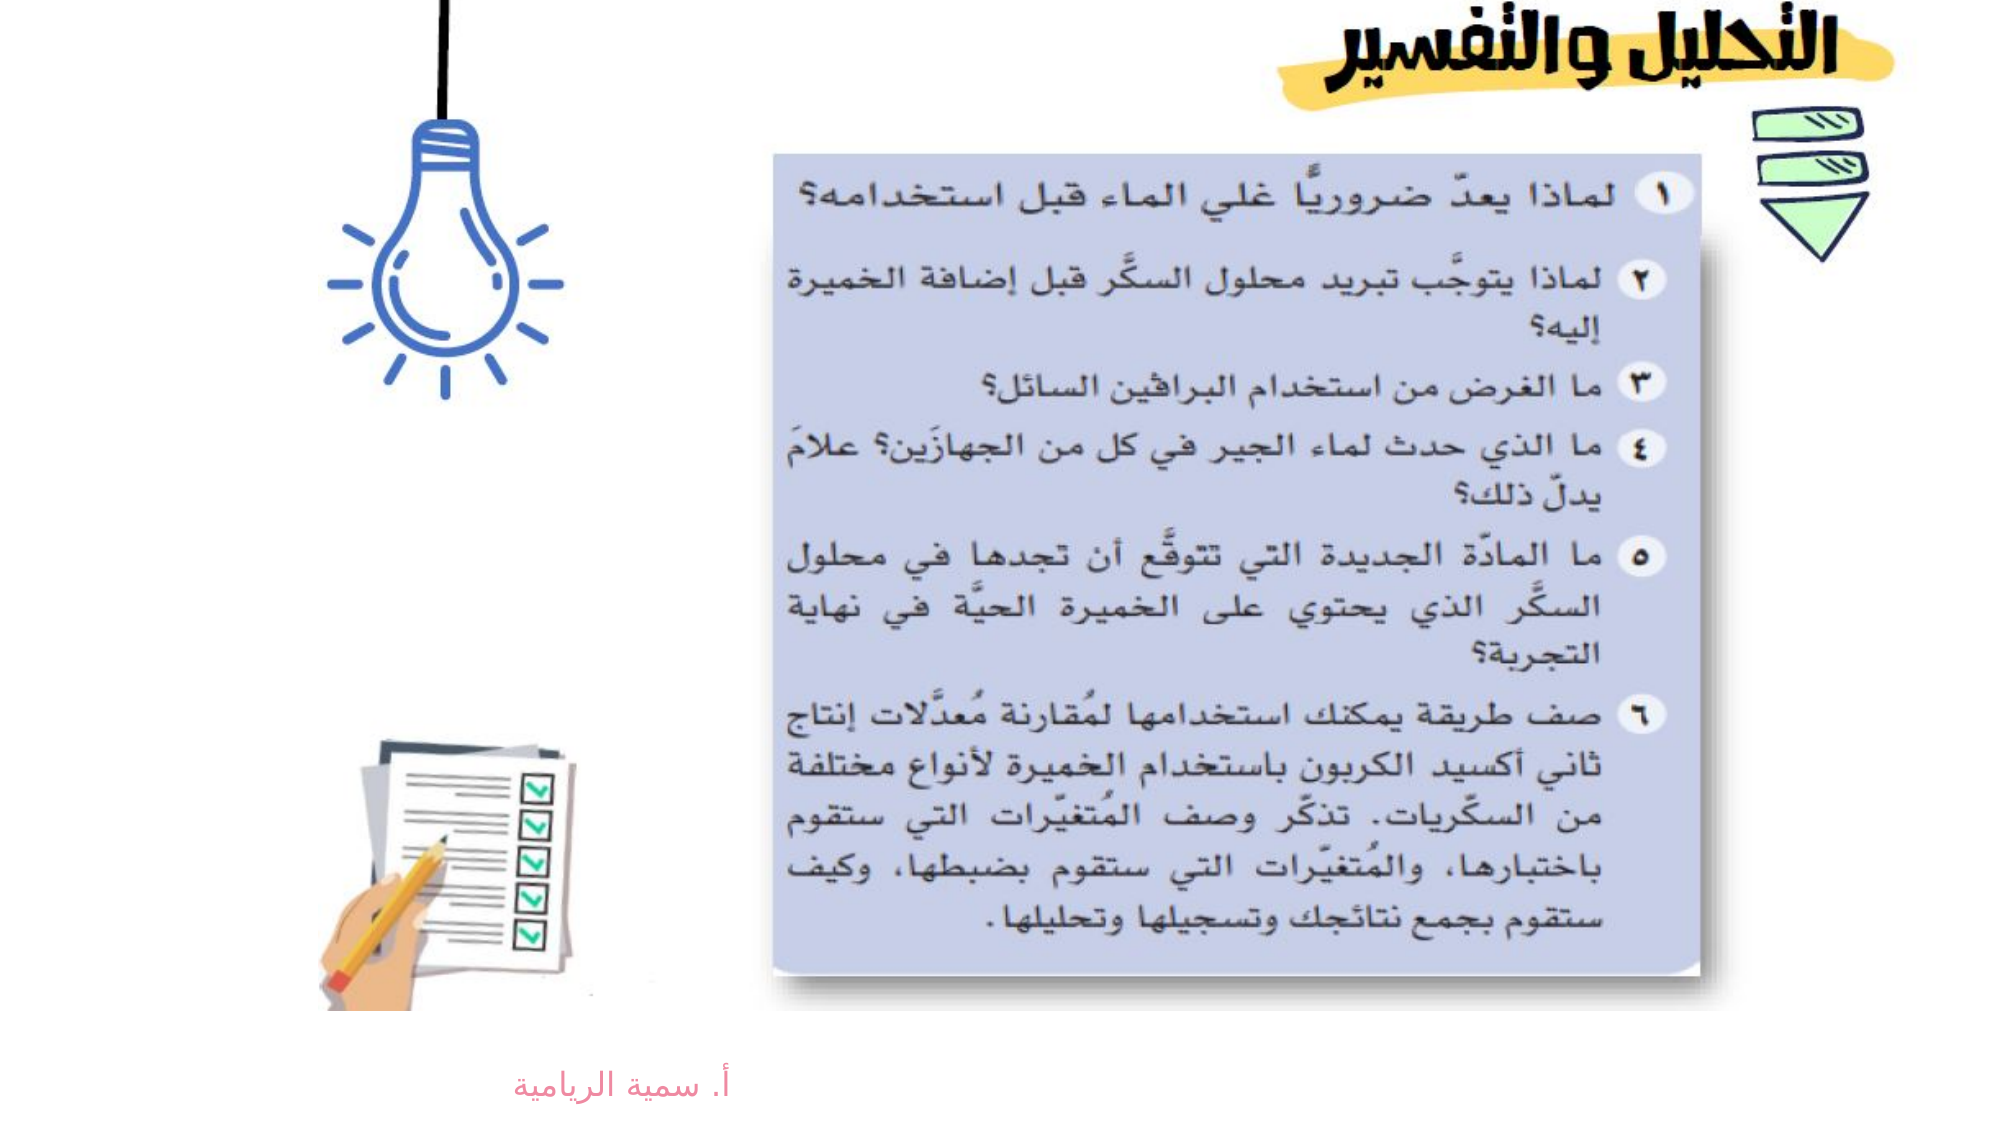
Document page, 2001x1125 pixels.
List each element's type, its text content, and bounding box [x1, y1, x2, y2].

text_box أ. سمية الريامية [498, 1055, 844, 1111]
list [318, 0, 1943, 1011]
